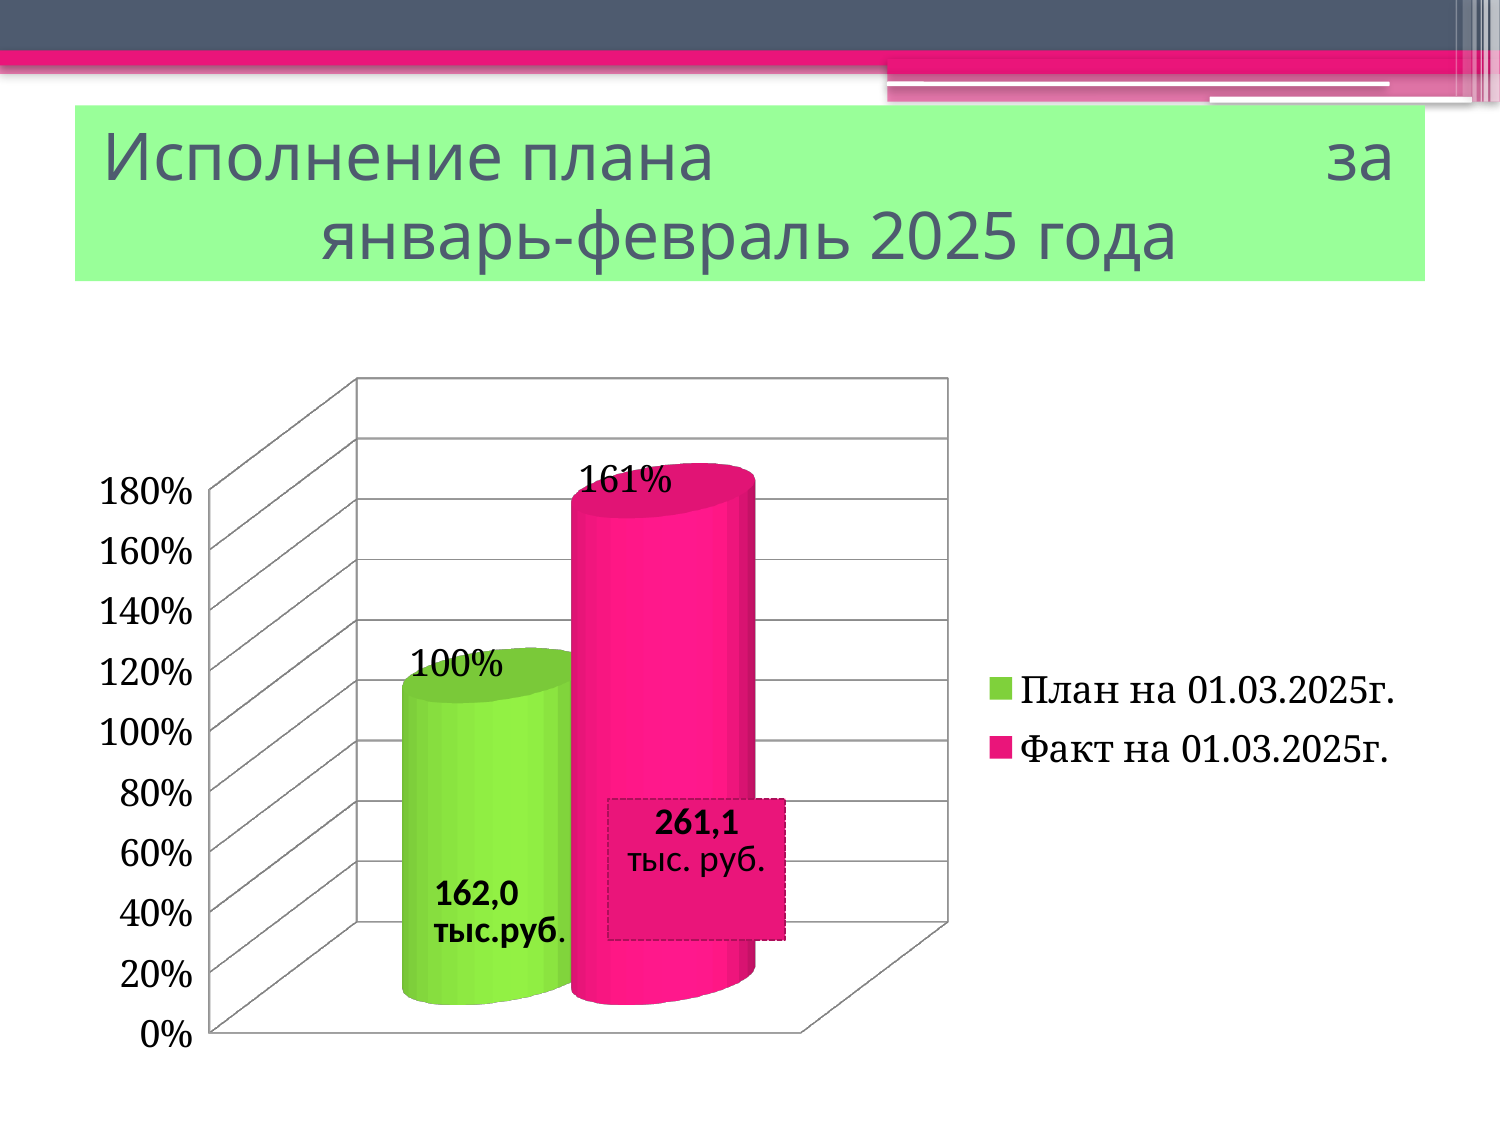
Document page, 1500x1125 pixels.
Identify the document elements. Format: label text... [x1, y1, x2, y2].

chart [70, 362, 1421, 1073]
title Исполнение плана за январь-февраль 2025 года [75, 105, 1425, 282]
